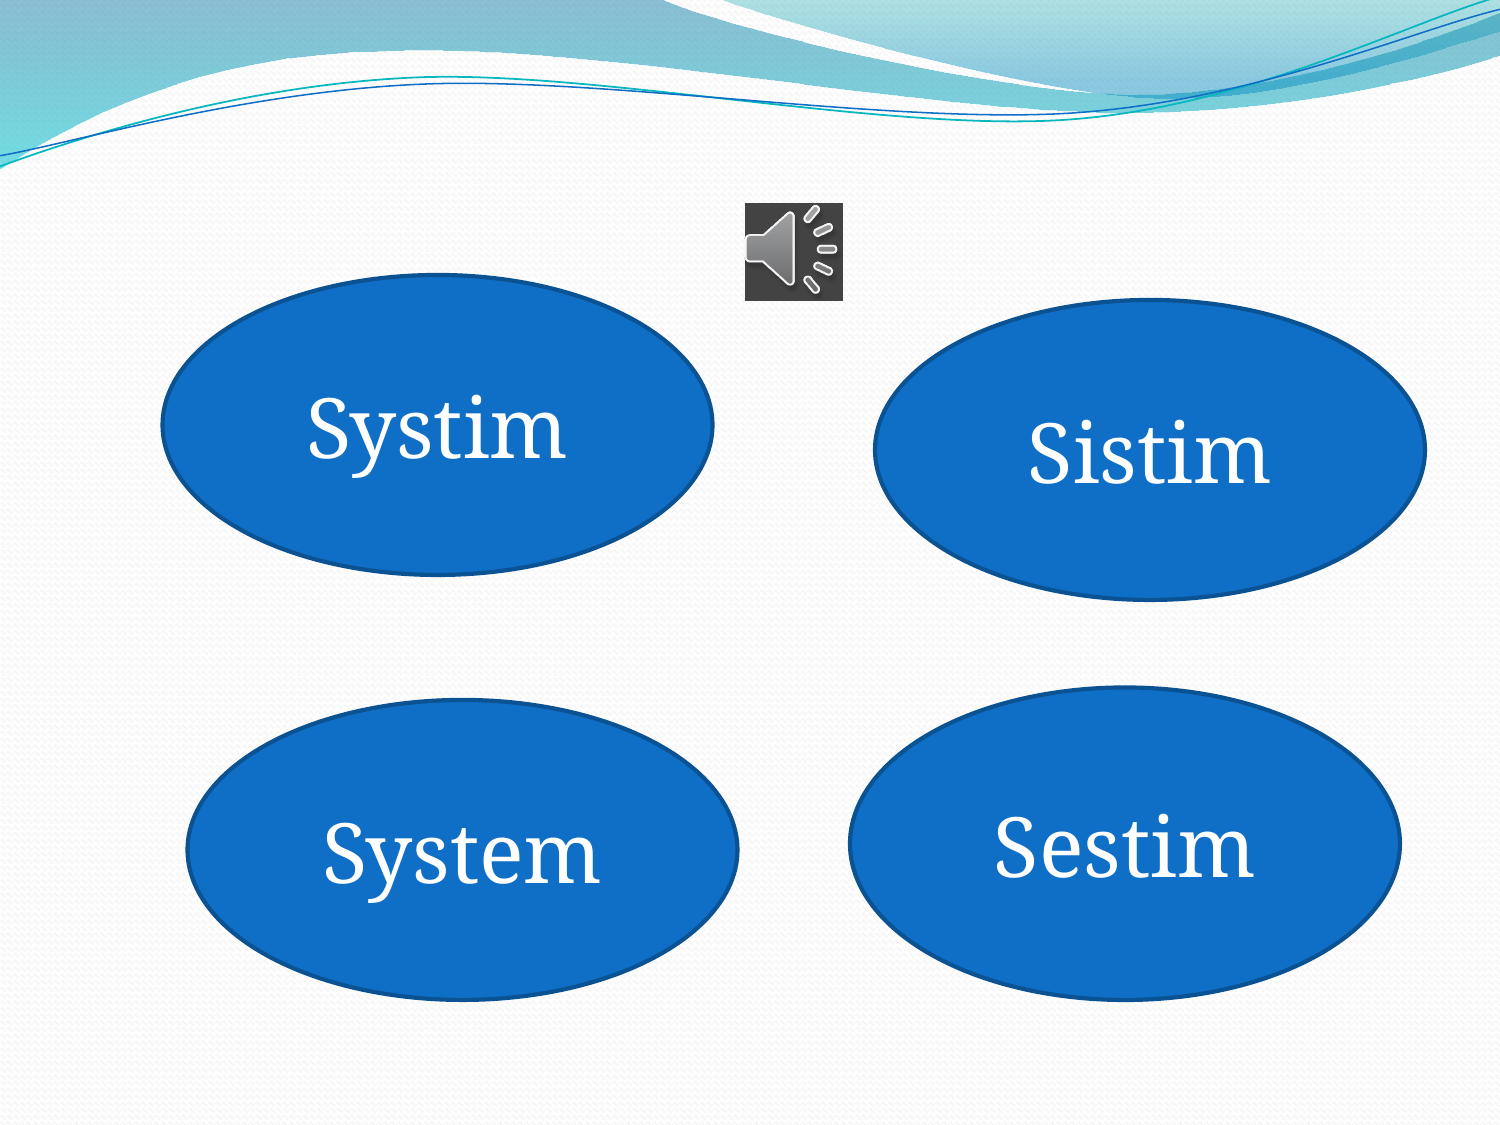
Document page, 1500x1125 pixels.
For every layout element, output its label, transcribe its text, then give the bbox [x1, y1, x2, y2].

picture [743, 201, 844, 303]
text_box Sistim [872, 297, 1428, 603]
text_box Sestim [847, 685, 1403, 1003]
text_box System [185, 697, 740, 1003]
text_box Systim [160, 272, 715, 578]
